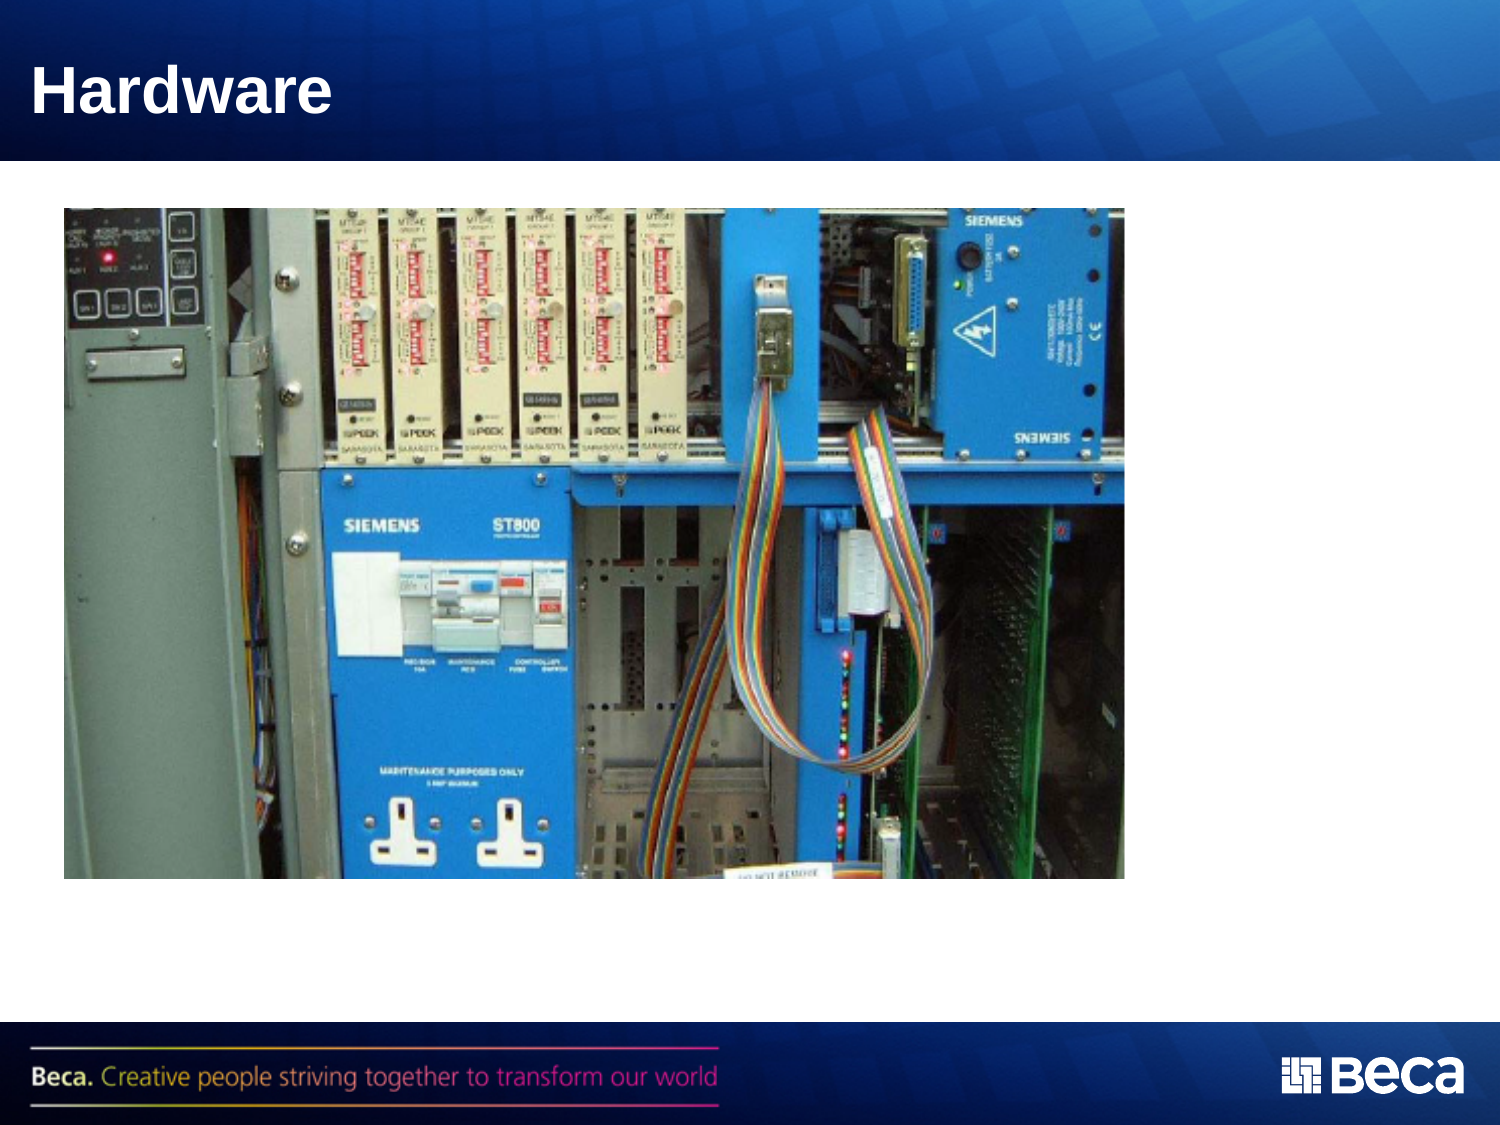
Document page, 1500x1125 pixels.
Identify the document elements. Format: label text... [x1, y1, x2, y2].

title Hardware [30, 7, 1500, 149]
picture [0, 1022, 1500, 1125]
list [64, 207, 1127, 880]
picture [0, 0, 1500, 161]
